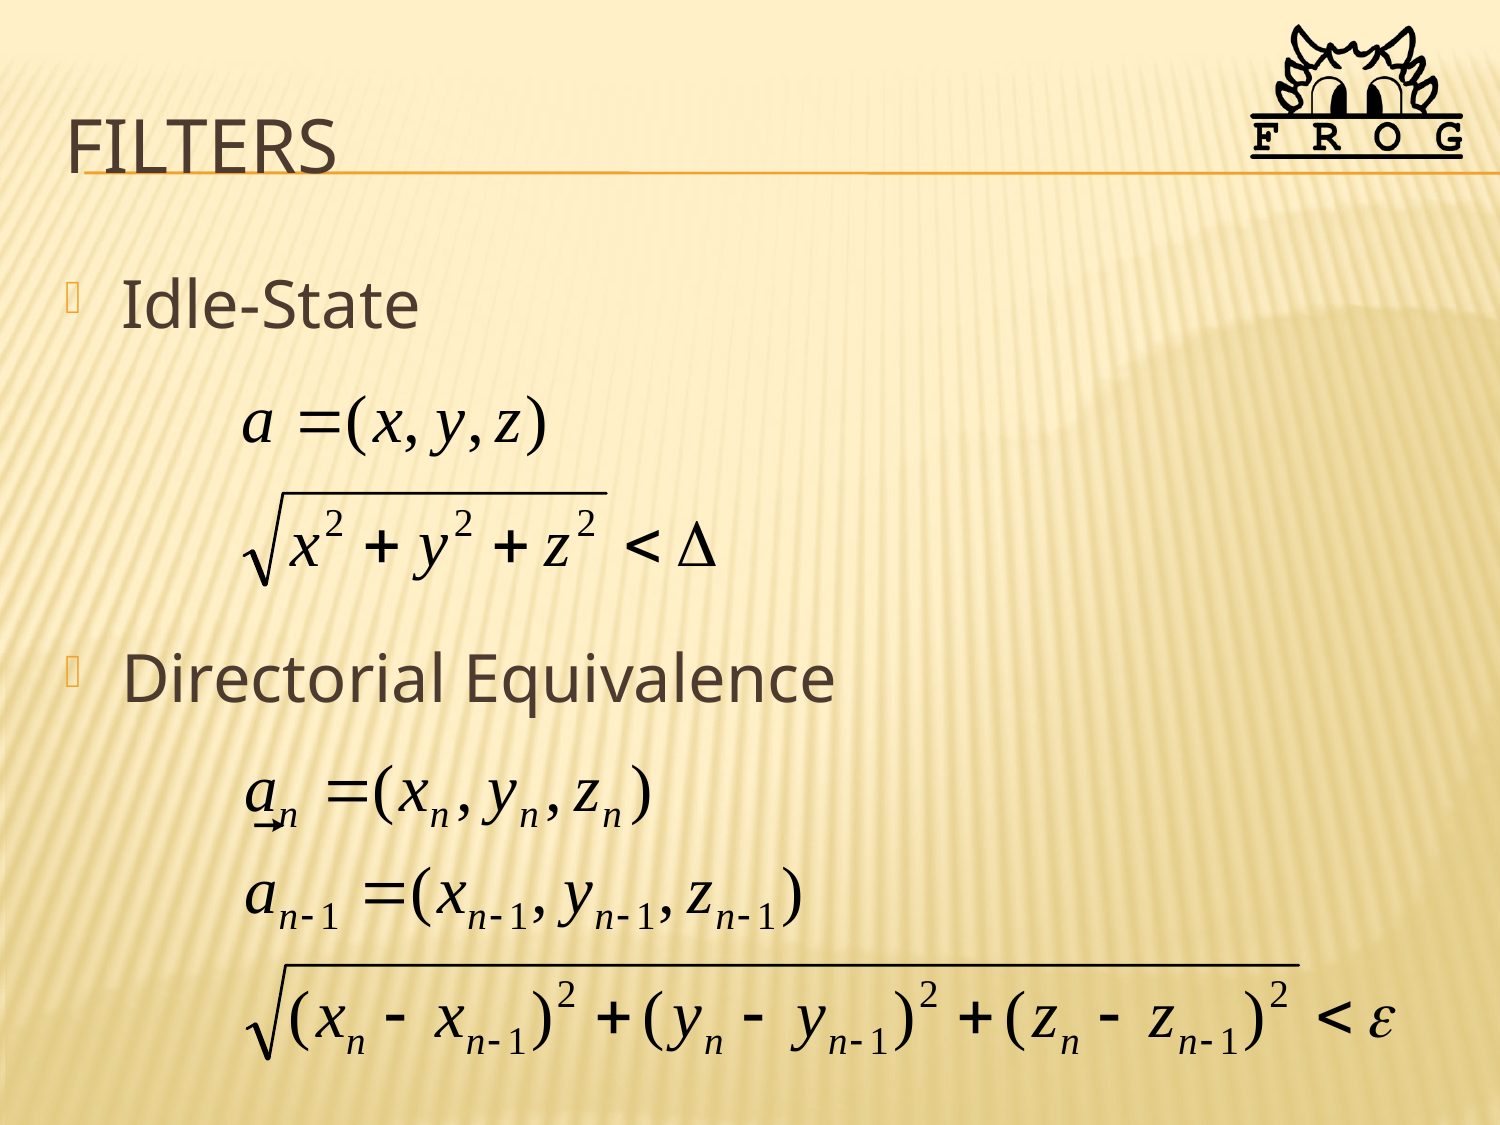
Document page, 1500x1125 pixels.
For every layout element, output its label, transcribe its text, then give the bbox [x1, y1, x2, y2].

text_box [233, 745, 1413, 1076]
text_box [230, 377, 744, 603]
list Idle-State Directorial Equivalence [50, 254, 1475, 998]
picture [1249, 24, 1463, 159]
title Filters [50, 75, 1475, 213]
